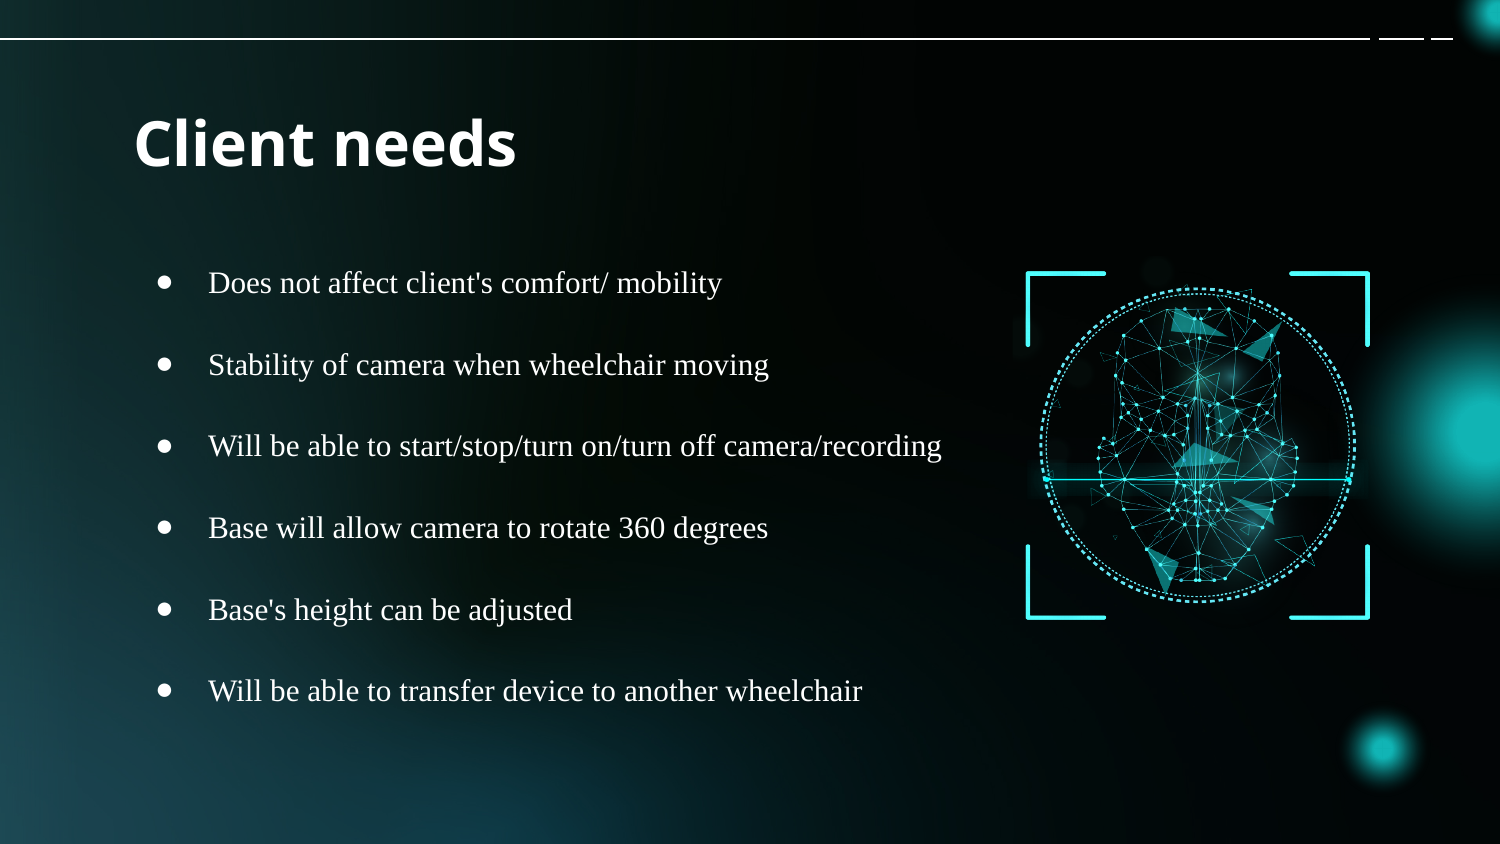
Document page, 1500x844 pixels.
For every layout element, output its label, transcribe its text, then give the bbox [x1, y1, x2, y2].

picture [0, 0, 1500, 844]
title Client needs [118, 88, 1382, 183]
text_box Does not affect client's comfort/ mobility Stability of camera when wheelchair moving Will be able to start/stop/turn on/turn off camera/recording Base will allow camera to rotate 360 degrees Base's height can be adjusted Will be able to transfer device to another wheelchair [118, 203, 1225, 723]
